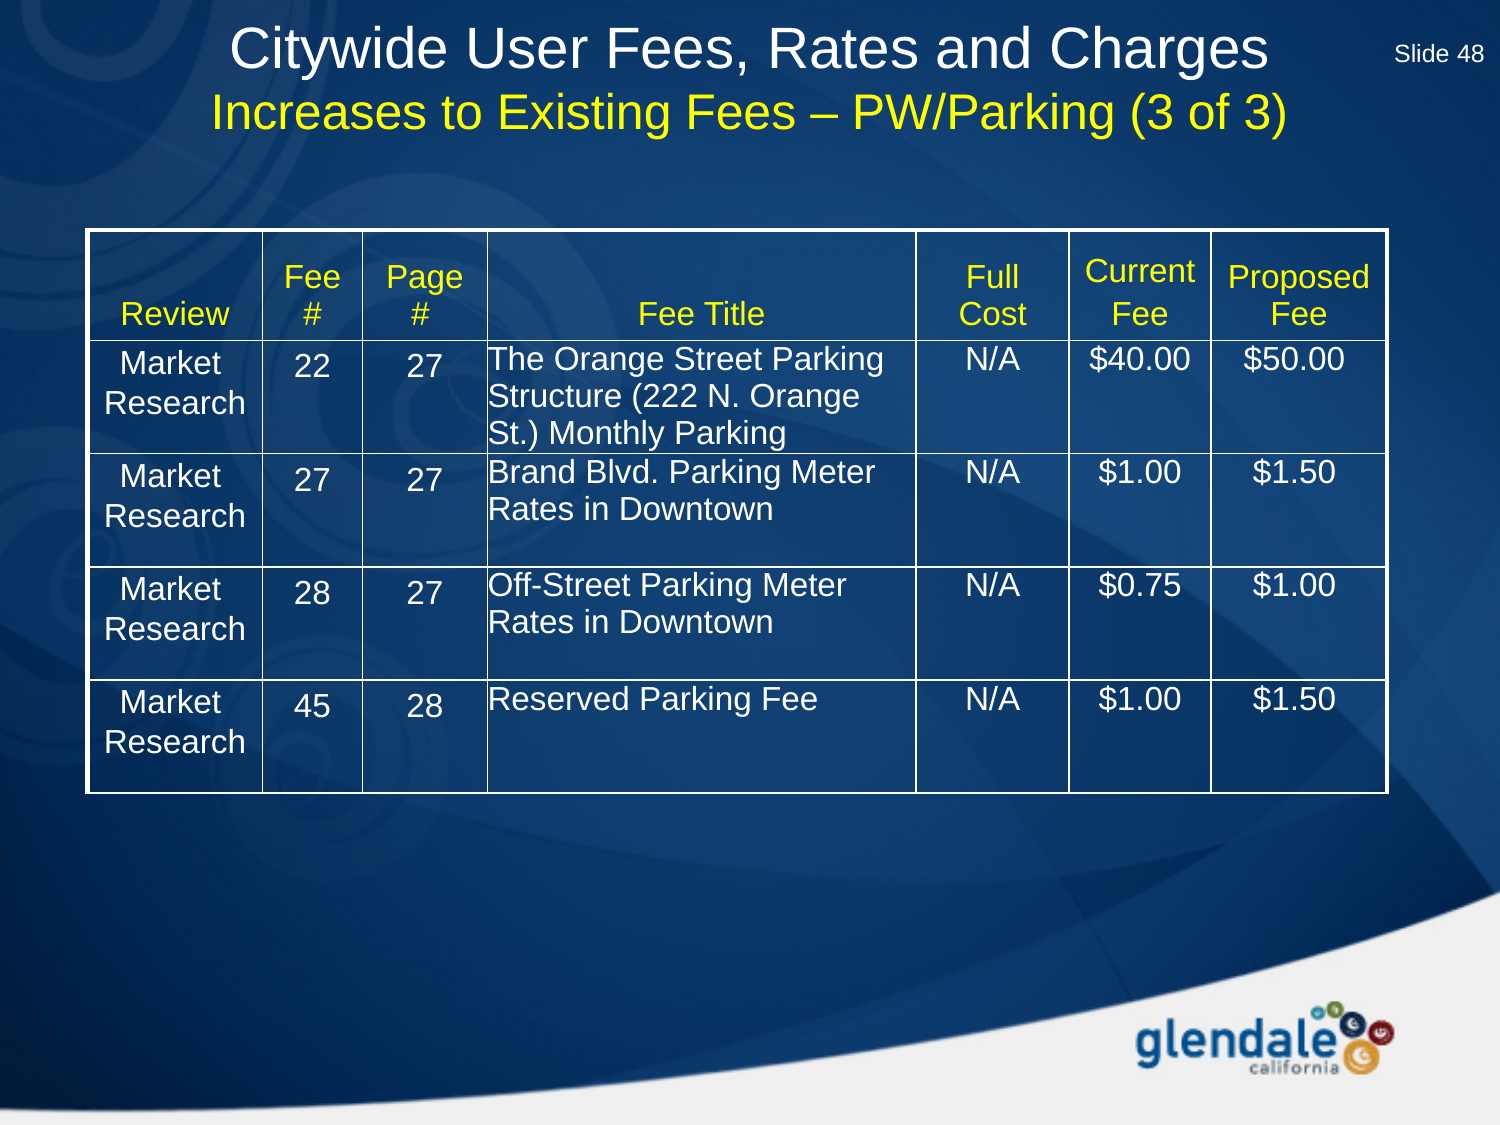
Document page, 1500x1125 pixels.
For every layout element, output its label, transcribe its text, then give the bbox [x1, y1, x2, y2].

table_cell Market Research [90, 681, 262, 792]
table_cell Market Research [90, 568, 262, 679]
table_cell Off-Street Parking Meter Rates in Downtown [488, 568, 915, 679]
table_cell $1.00 [1212, 568, 1385, 679]
table_header Fee Title [488, 232, 915, 340]
table_header Page # [363, 232, 487, 340]
table_cell $40.00 [1070, 341, 1210, 453]
table_cell Reserved Parking Fee [488, 681, 915, 792]
table_cell N/A [917, 568, 1068, 679]
table_cell 27 [363, 341, 487, 453]
table_header Current Fee [1070, 232, 1210, 340]
table_cell The Orange Street Parking Structure (222 N. Orange St.) Monthly Parking [488, 341, 915, 453]
table_cell $0.75 [1070, 568, 1210, 679]
picture [0, 0, 1500, 1125]
table_header Review [90, 232, 262, 340]
table_cell 28 [263, 568, 362, 679]
table_cell 27 [263, 454, 362, 566]
table_cell $1.50 [1212, 681, 1385, 792]
table_cell $1.00 [1070, 681, 1210, 792]
table_header Proposed Fee [1212, 232, 1385, 340]
table_cell Brand Blvd. Parking Meter Rates in Downtown [488, 454, 915, 566]
table_cell $1.50 [1212, 454, 1385, 566]
table_header Full Cost [917, 232, 1068, 340]
table_cell $50.00 [1212, 341, 1385, 453]
slide_number Slide 48 [1425, 0, 1500, 75]
table_cell N/A [917, 454, 1068, 566]
text_box Citywide User Fees, Rates and Charges Increases to Existing Fees – PW/Parking (3 of 3) [74, 0, 1425, 150]
table_cell N/A [917, 341, 1068, 453]
table_header Fee # [263, 232, 362, 340]
table_cell N/A [917, 681, 1068, 792]
table_cell 28 [363, 681, 487, 792]
table_cell 27 [363, 568, 487, 679]
table_cell 45 [263, 681, 362, 792]
table_cell Market Research [90, 454, 262, 566]
table_cell $1.00 [1070, 454, 1210, 566]
table_cell 22 [263, 341, 362, 453]
table_cell 27 [363, 454, 487, 566]
table_cell Market Research [90, 341, 262, 453]
